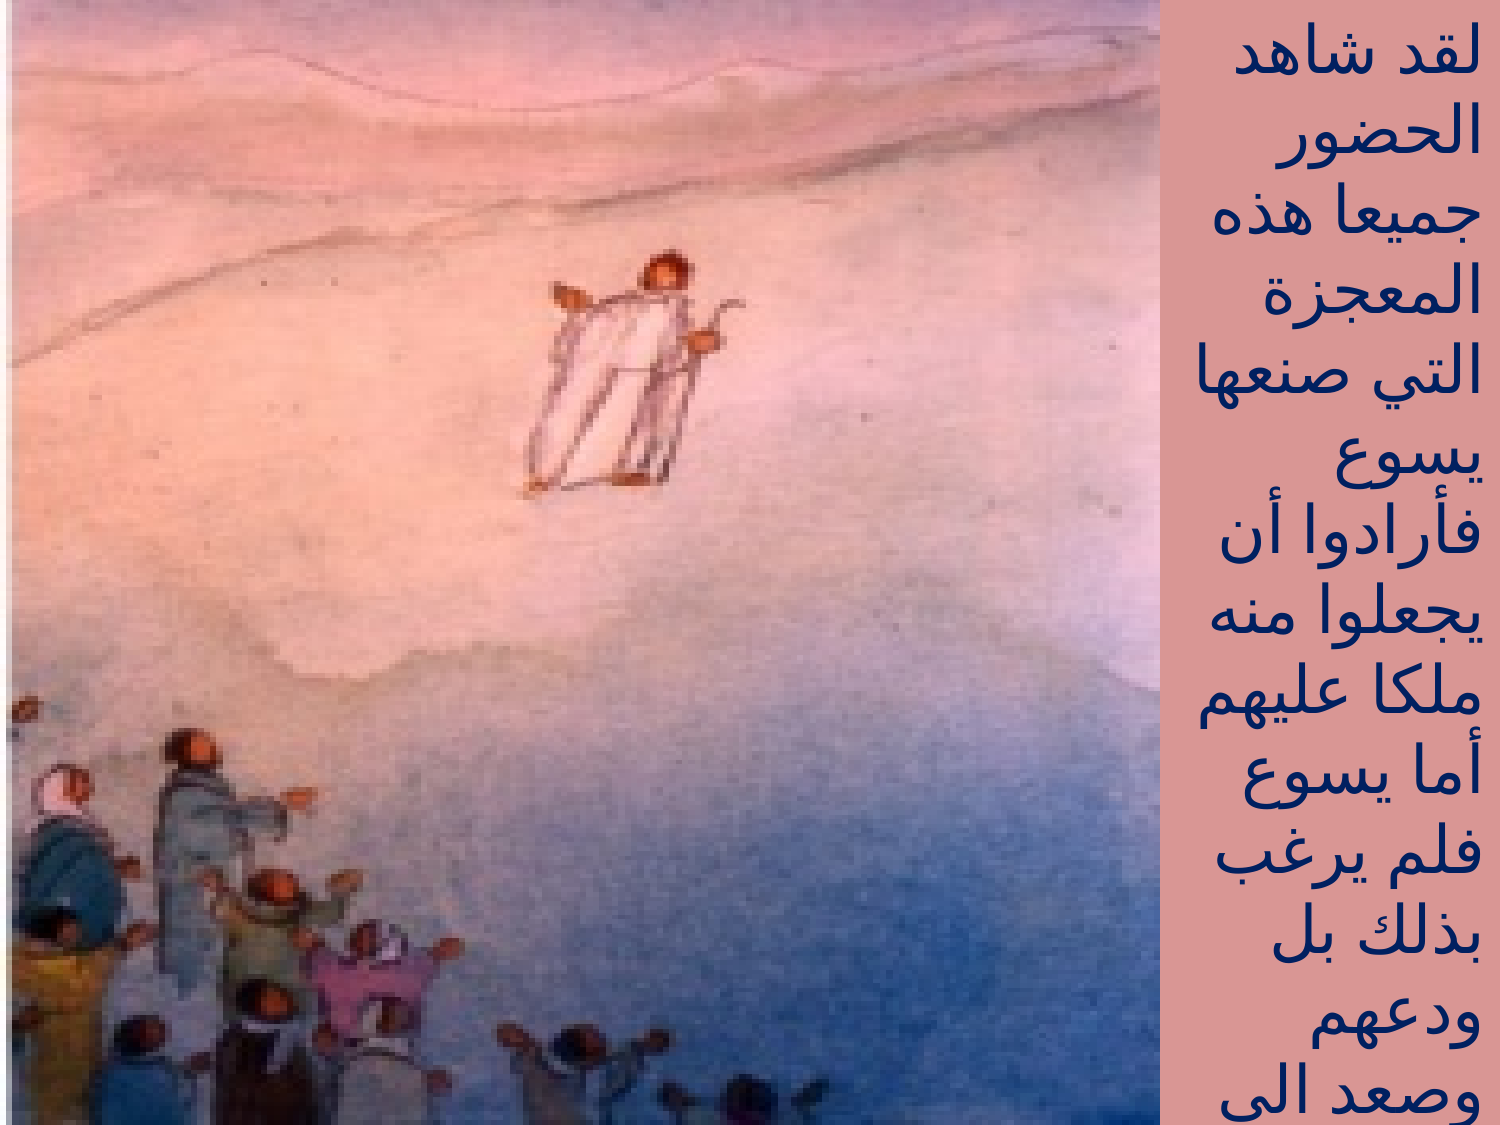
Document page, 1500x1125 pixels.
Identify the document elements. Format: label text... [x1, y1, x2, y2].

picture [0, 0, 1161, 1125]
text_box لقد شاهد الحضور جميعا هذه المعجزة التي صنعها يسوع فأرادوا أن يجعلوا منه ملكا عليهم أما يسوع فلم يرغب بذلك بل ودعهم وصعد الى الجبل ليصلي... [1162, 0, 1500, 1125]
